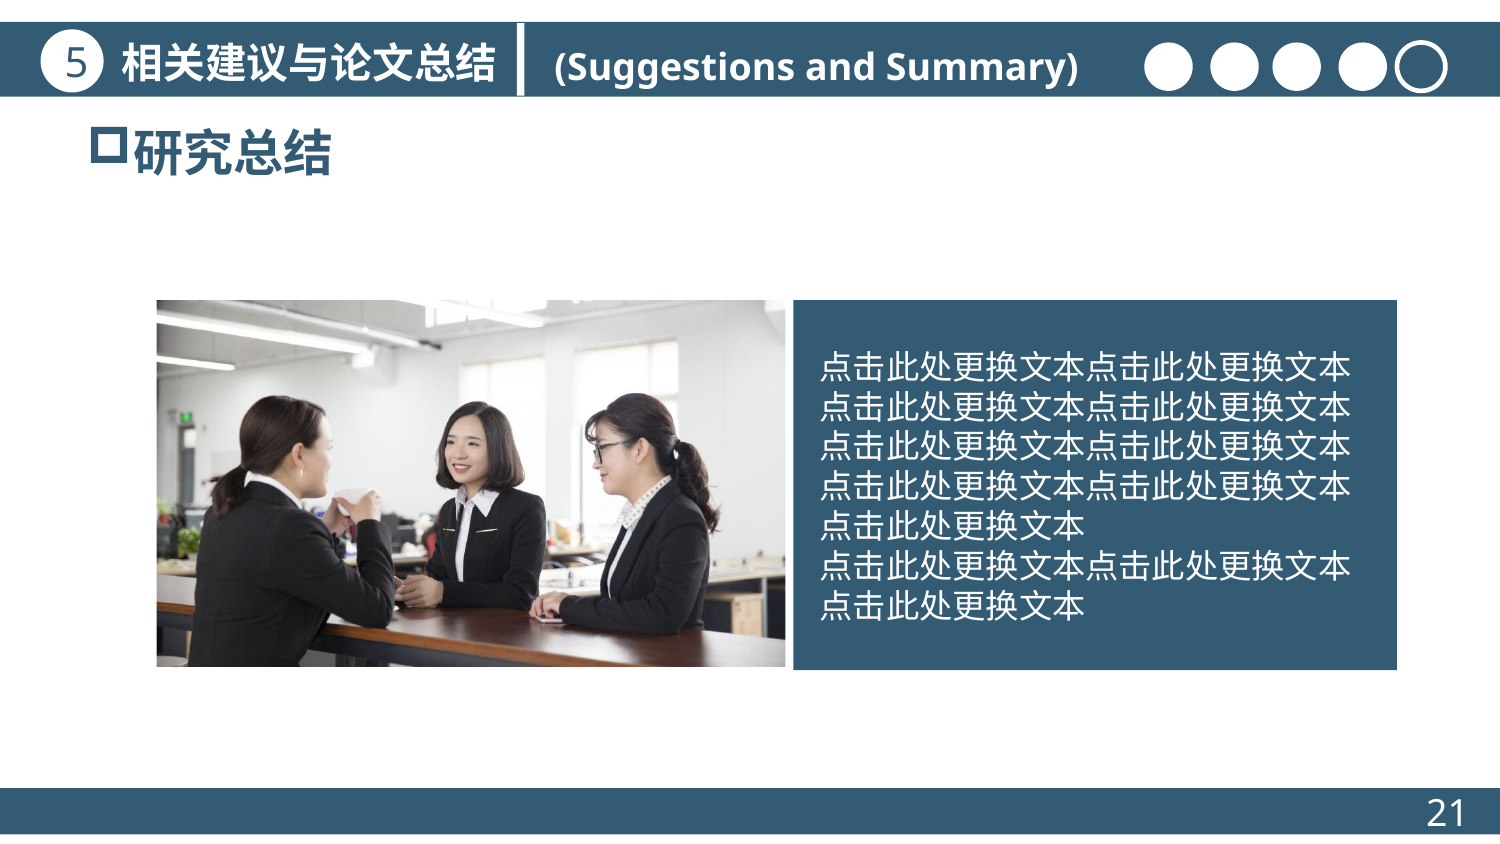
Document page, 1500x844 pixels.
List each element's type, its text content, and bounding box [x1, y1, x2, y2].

text_box 点击此处更换文本点击此处更换文本点击此处更换文本点击此处更换文本点击此处更换文本点击此处更换文本 点击此处更换文本点击此处更换文本点击此处更换文本 点击此处更换文本点击此处更换文本点击此处更换文本 [804, 338, 1397, 673]
text_box 研究总结 [72, 114, 380, 190]
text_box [0, 781, 1500, 843]
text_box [0, 21, 1500, 98]
picture [156, 300, 786, 668]
text_box [792, 298, 1399, 672]
